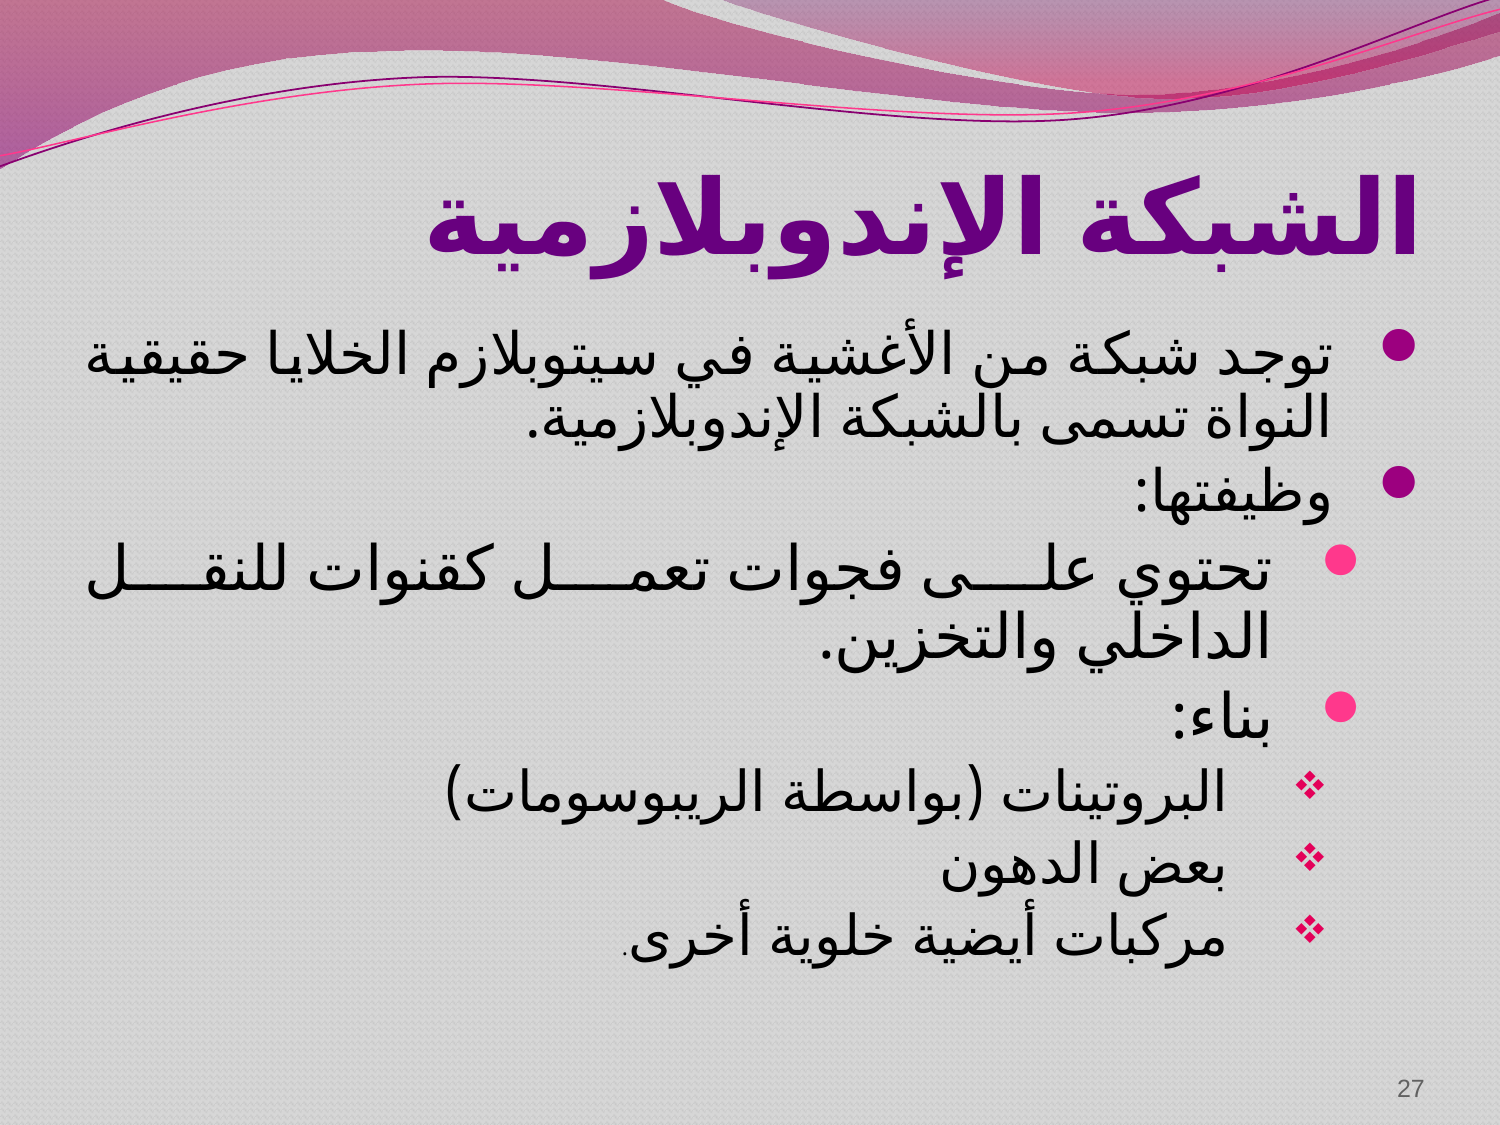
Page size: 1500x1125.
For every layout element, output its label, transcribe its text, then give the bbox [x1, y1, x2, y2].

title الشبكة الإندوبلازمية [75, 120, 1425, 275]
slide_number 27 [1299, 1042, 1425, 1103]
list توجد شبكة من الأغشية في سيتوبلازم الخلايا حقيقية النواة تسمى بالشبكة الإندوبلازمية. وظيفتها: تحتوي على فجوات تعمل كقنوات للنقل الداخلي والتخزين. بناء: البروتينات (بواسطة الريبوسومات) بعض الدهون مركبات أيضية خلوية أخرى. [70, 316, 1449, 1050]
